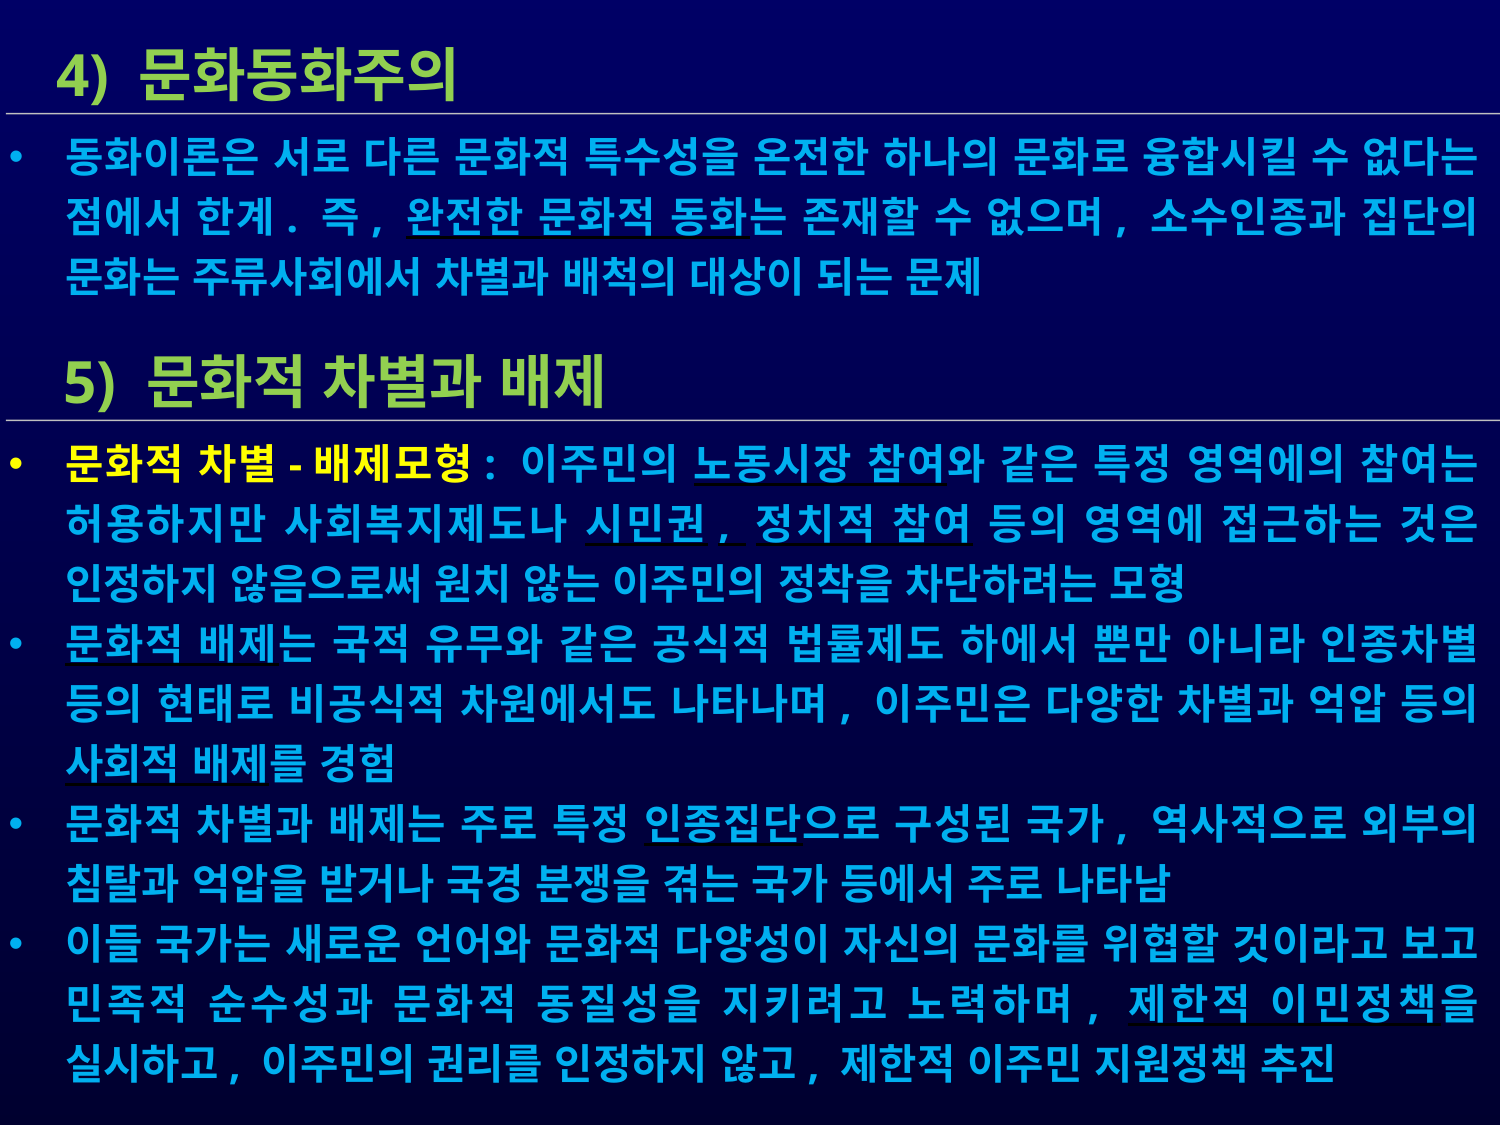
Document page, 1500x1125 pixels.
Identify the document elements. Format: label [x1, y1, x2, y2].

text_box [0, 30, 1500, 303]
text_box [0, 337, 1500, 1095]
